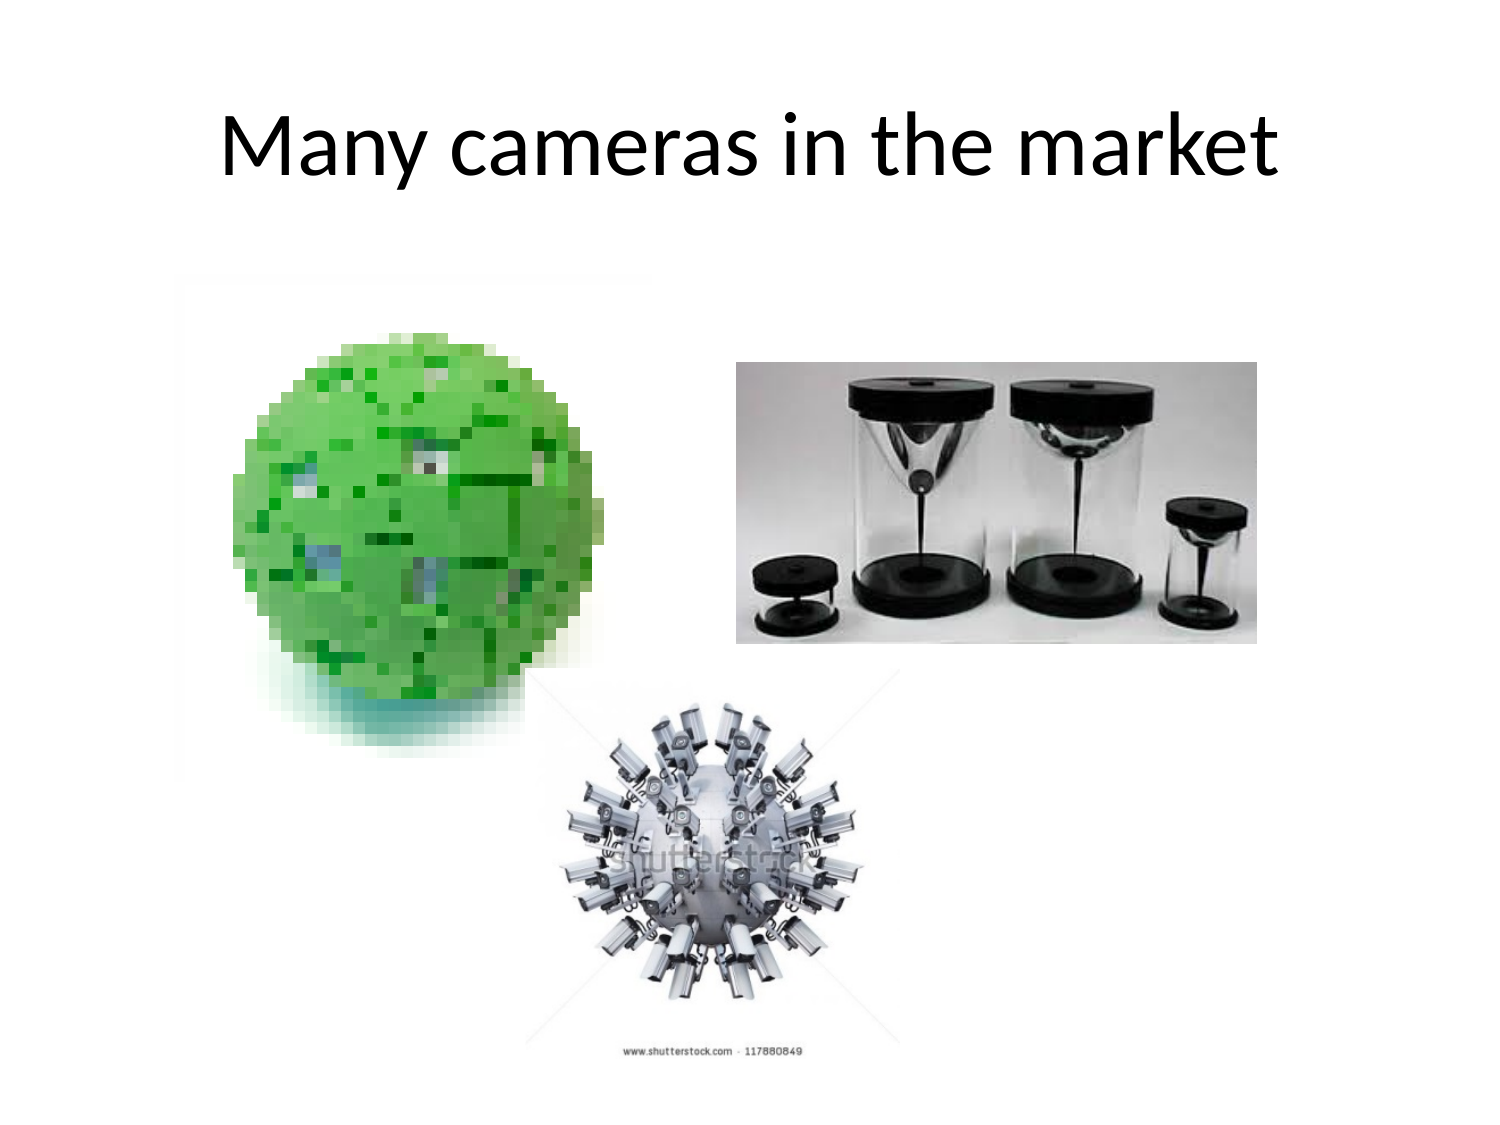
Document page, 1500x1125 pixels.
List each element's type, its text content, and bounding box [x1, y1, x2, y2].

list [174, 274, 652, 783]
title Many cameras in the market [75, 45, 1425, 233]
picture [524, 668, 901, 1061]
picture [736, 362, 1257, 644]
